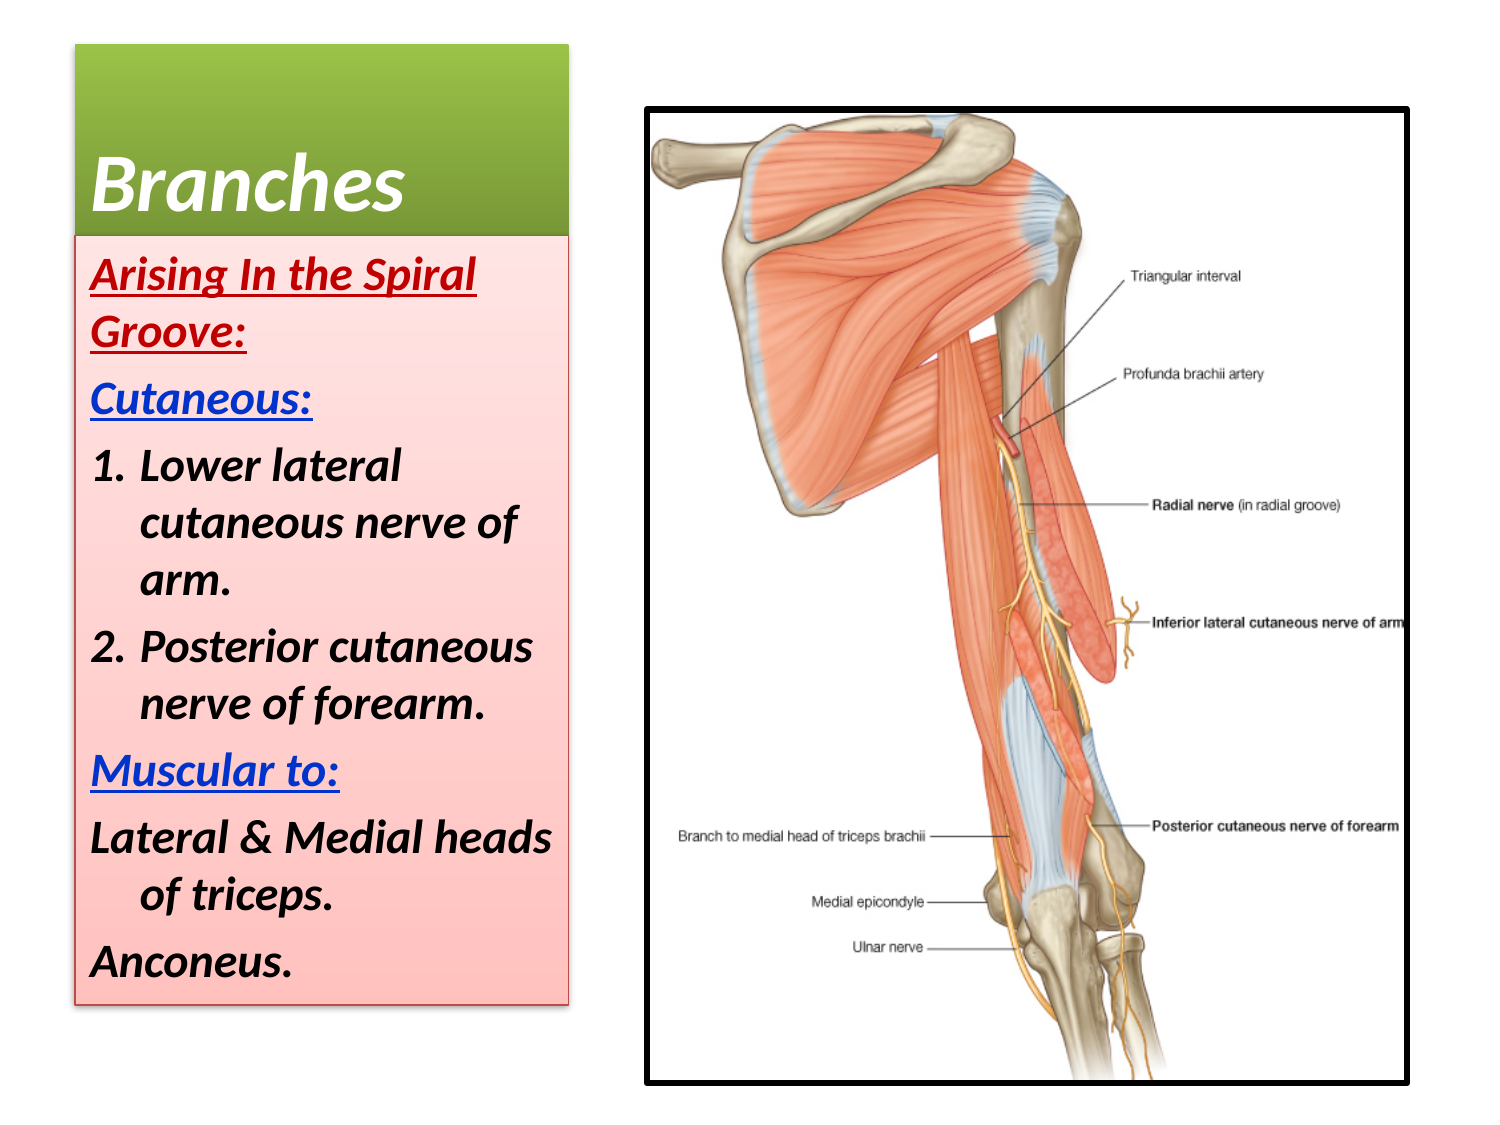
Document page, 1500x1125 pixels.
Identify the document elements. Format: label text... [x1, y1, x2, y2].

list Arising In the Spiral Groove: Cutaneous: Lower lateral cutaneous nerve of arm. Posterior cutaneous nerve of forearm. Muscular to: Lateral & Medial heads of triceps. Anconeus. [74, 235, 569, 1006]
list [649, 112, 1405, 1081]
title Branches [75, 44, 569, 234]
